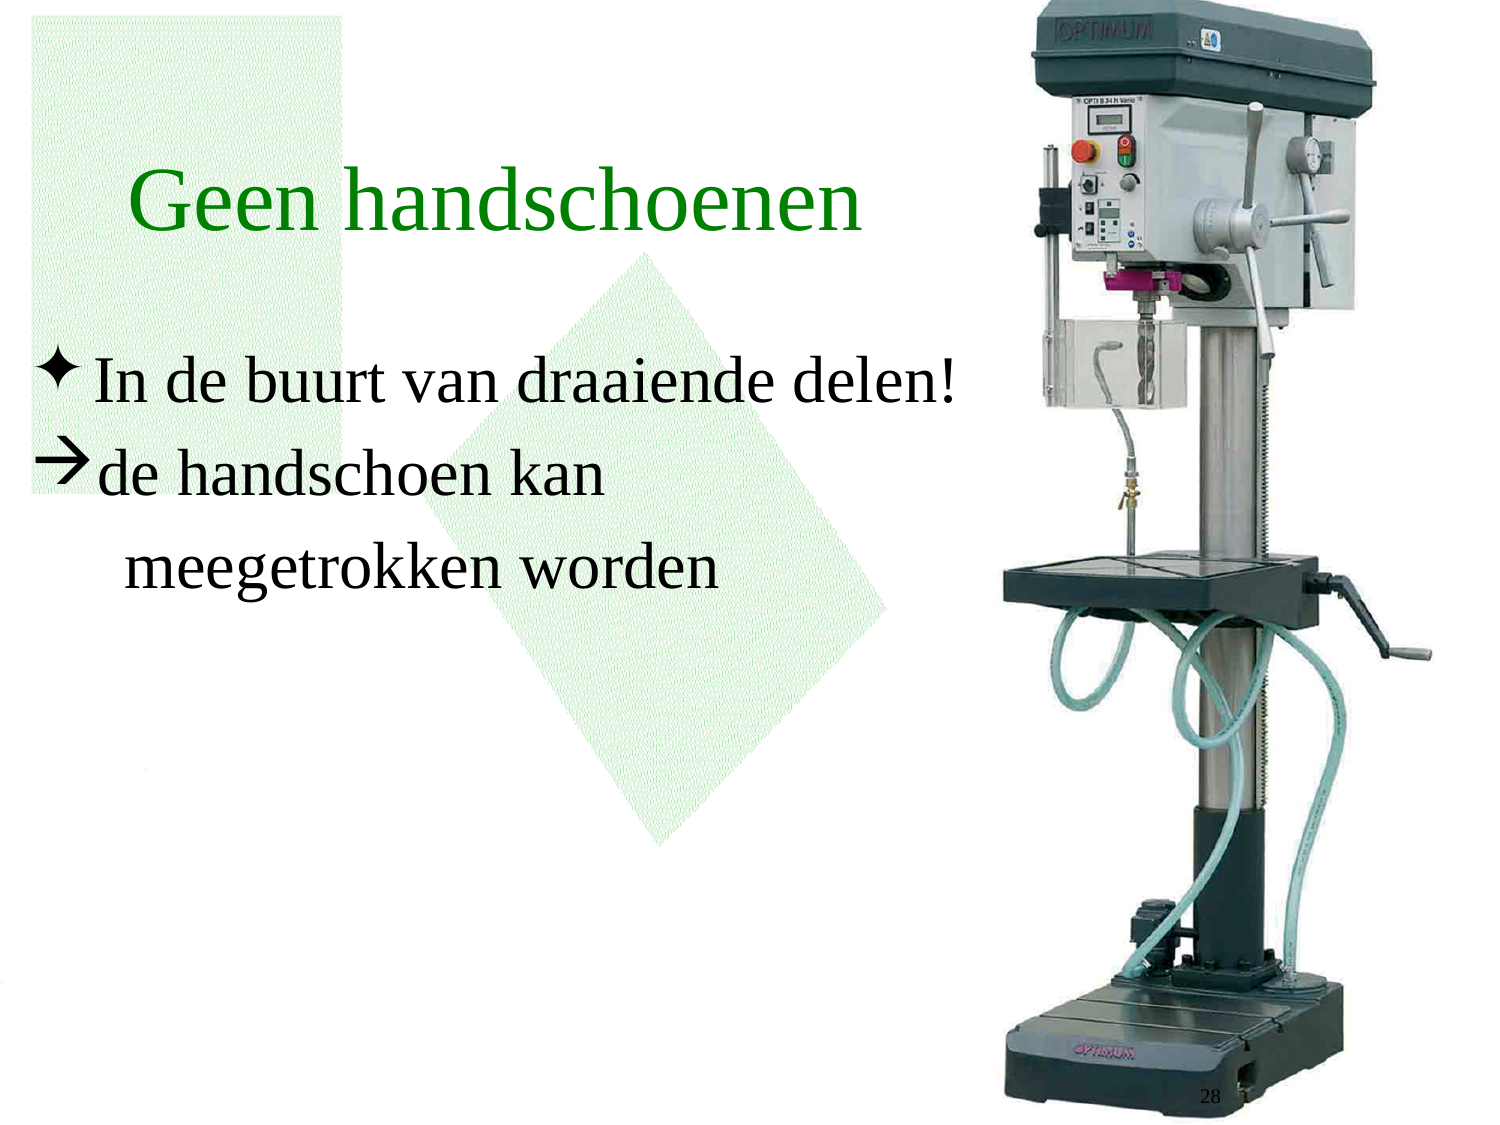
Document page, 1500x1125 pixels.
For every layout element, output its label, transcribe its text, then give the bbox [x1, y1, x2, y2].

picture [0, 0, 1500, 1125]
list In de buurt van draaiende delen! de handschoen kan meegetrokken worden [0, 327, 897, 1004]
title Geen handschoenen [112, 99, 897, 288]
